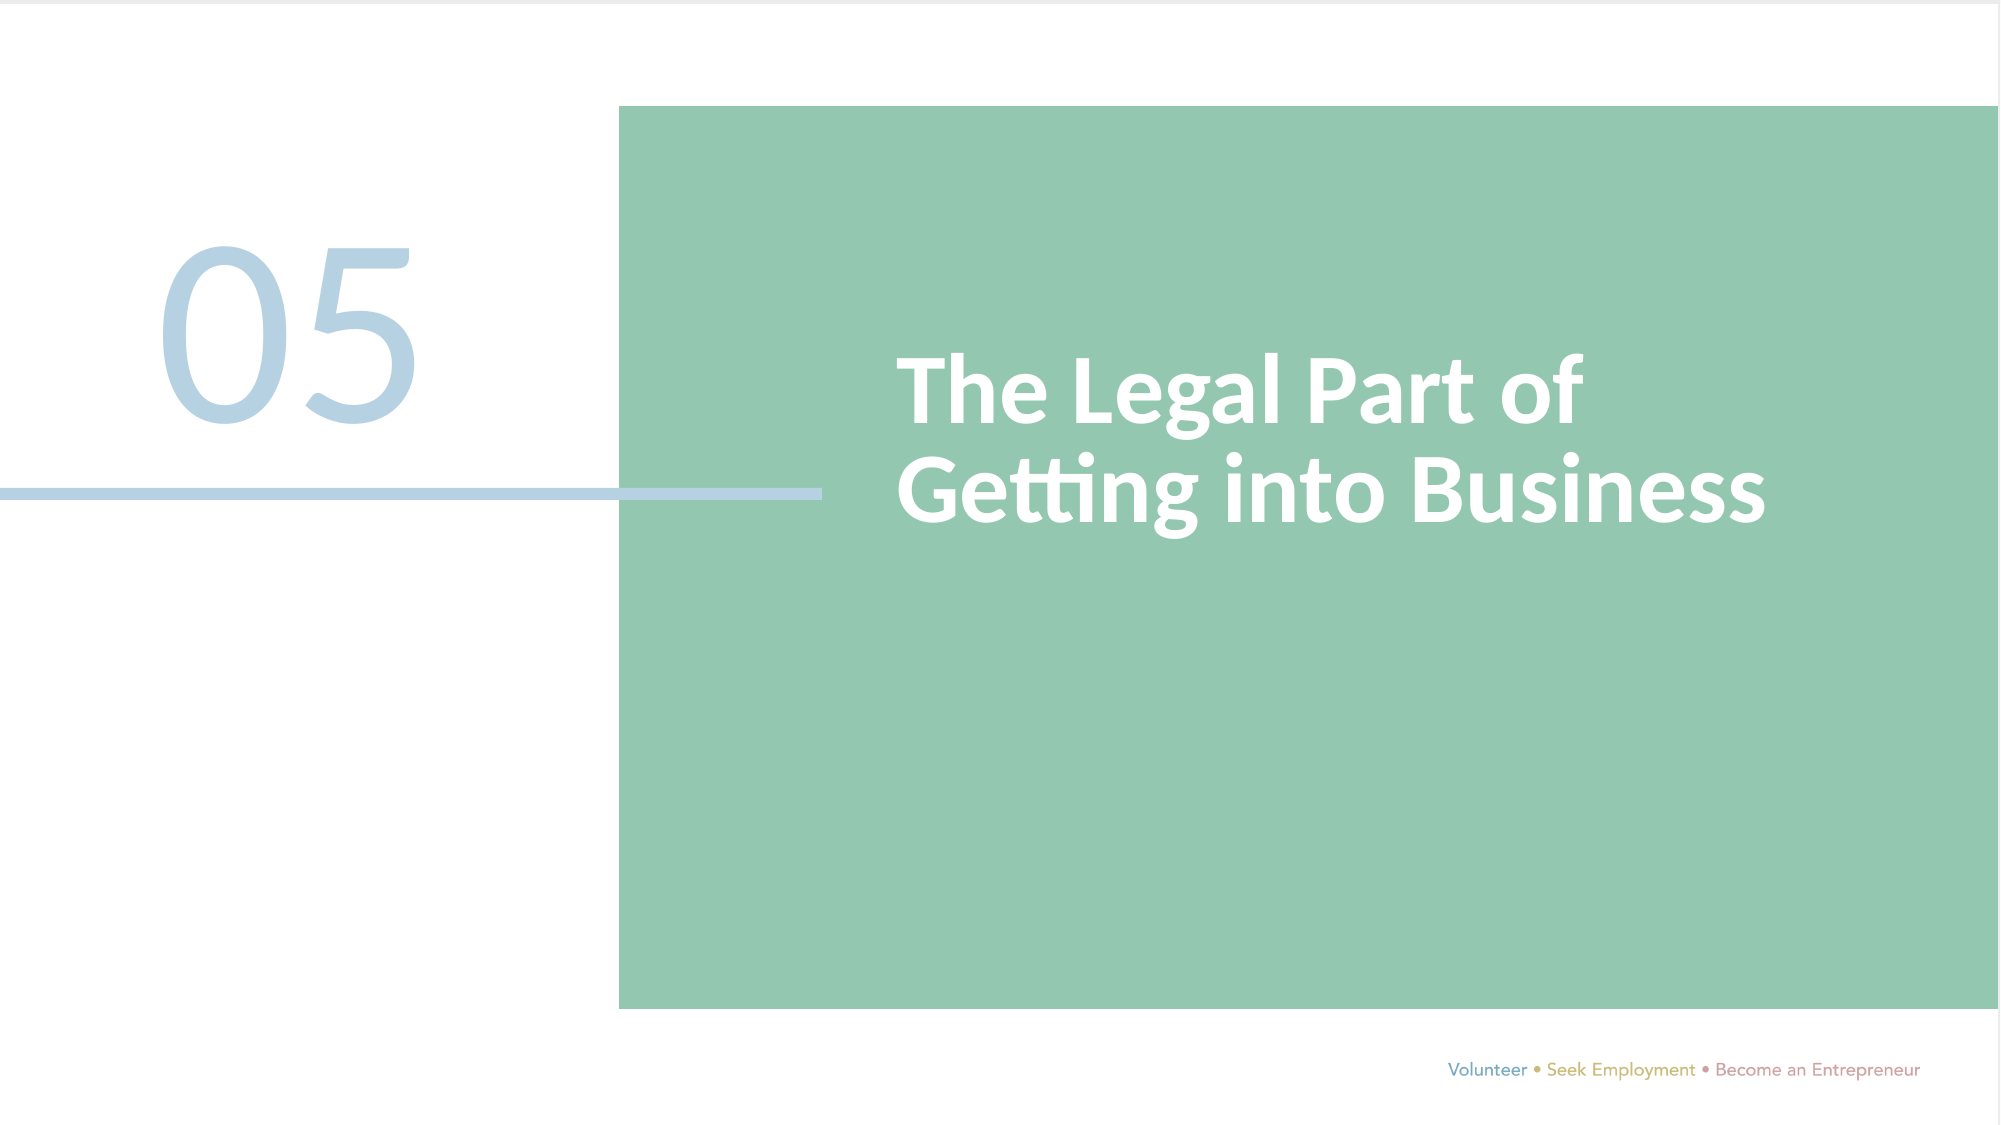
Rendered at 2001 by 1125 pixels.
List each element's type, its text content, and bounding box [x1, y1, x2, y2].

picture [1418, 1046, 1971, 1103]
list 05 [141, 180, 481, 277]
list The Legal Part of Getting into Business [880, 336, 1797, 881]
